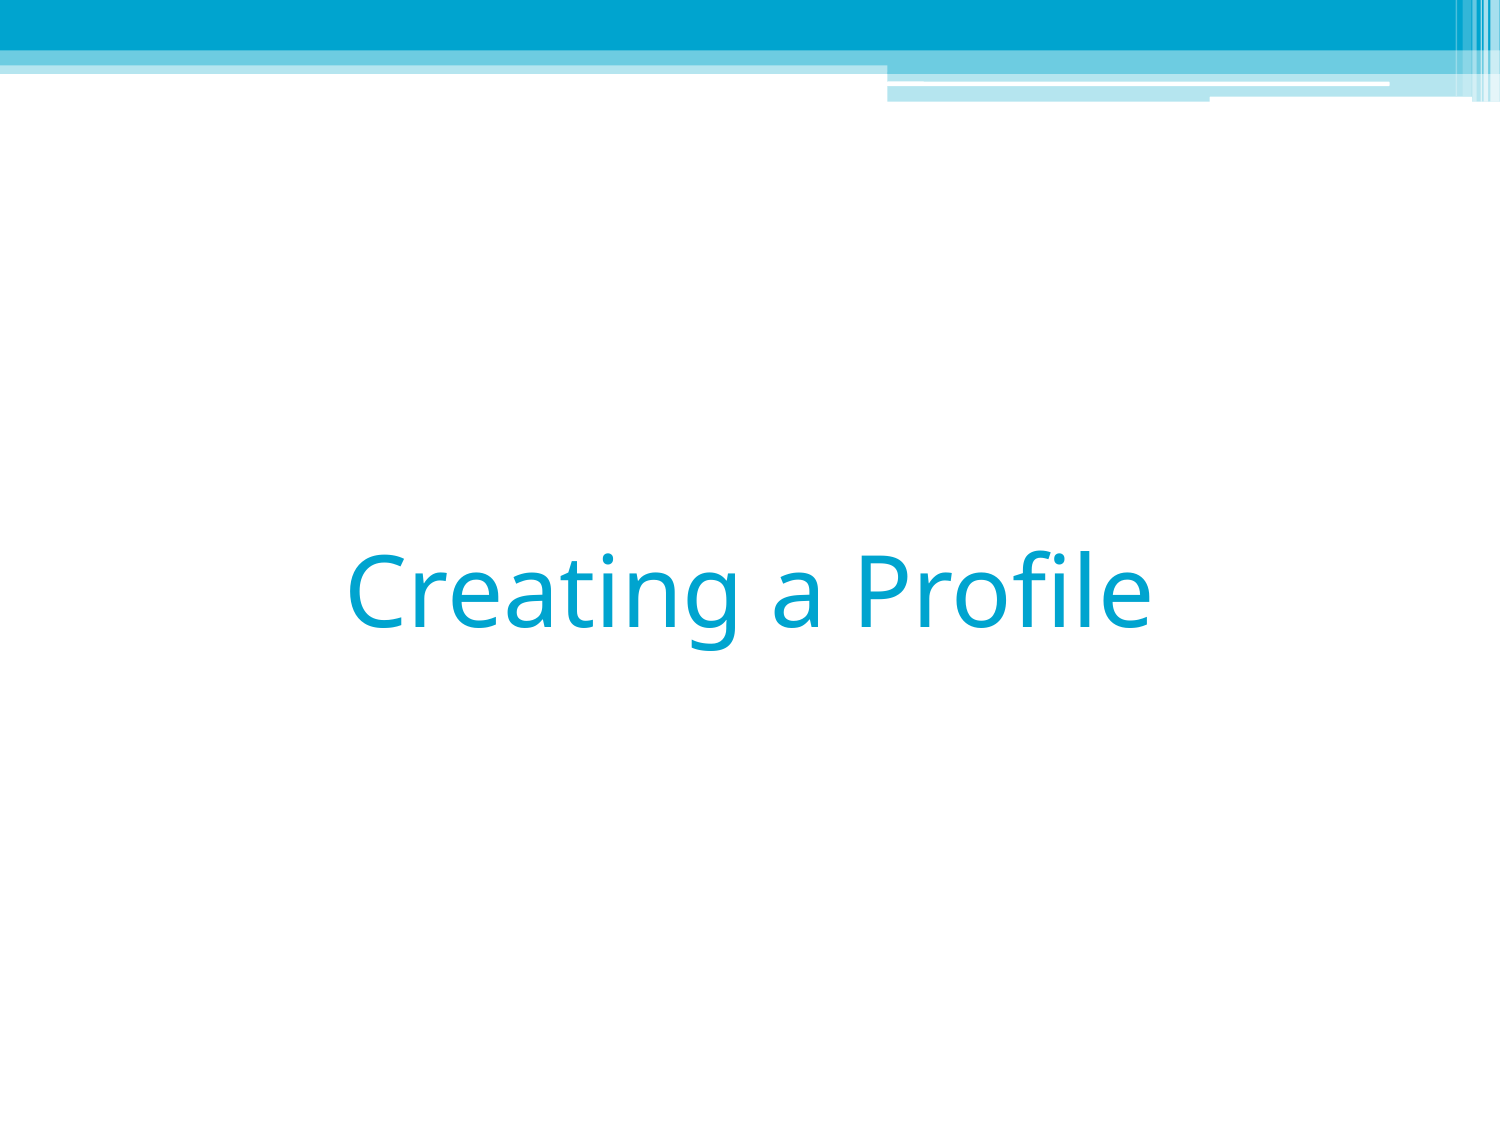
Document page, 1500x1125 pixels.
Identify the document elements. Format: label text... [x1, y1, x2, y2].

title Creating a Profile [75, 500, 1425, 676]
